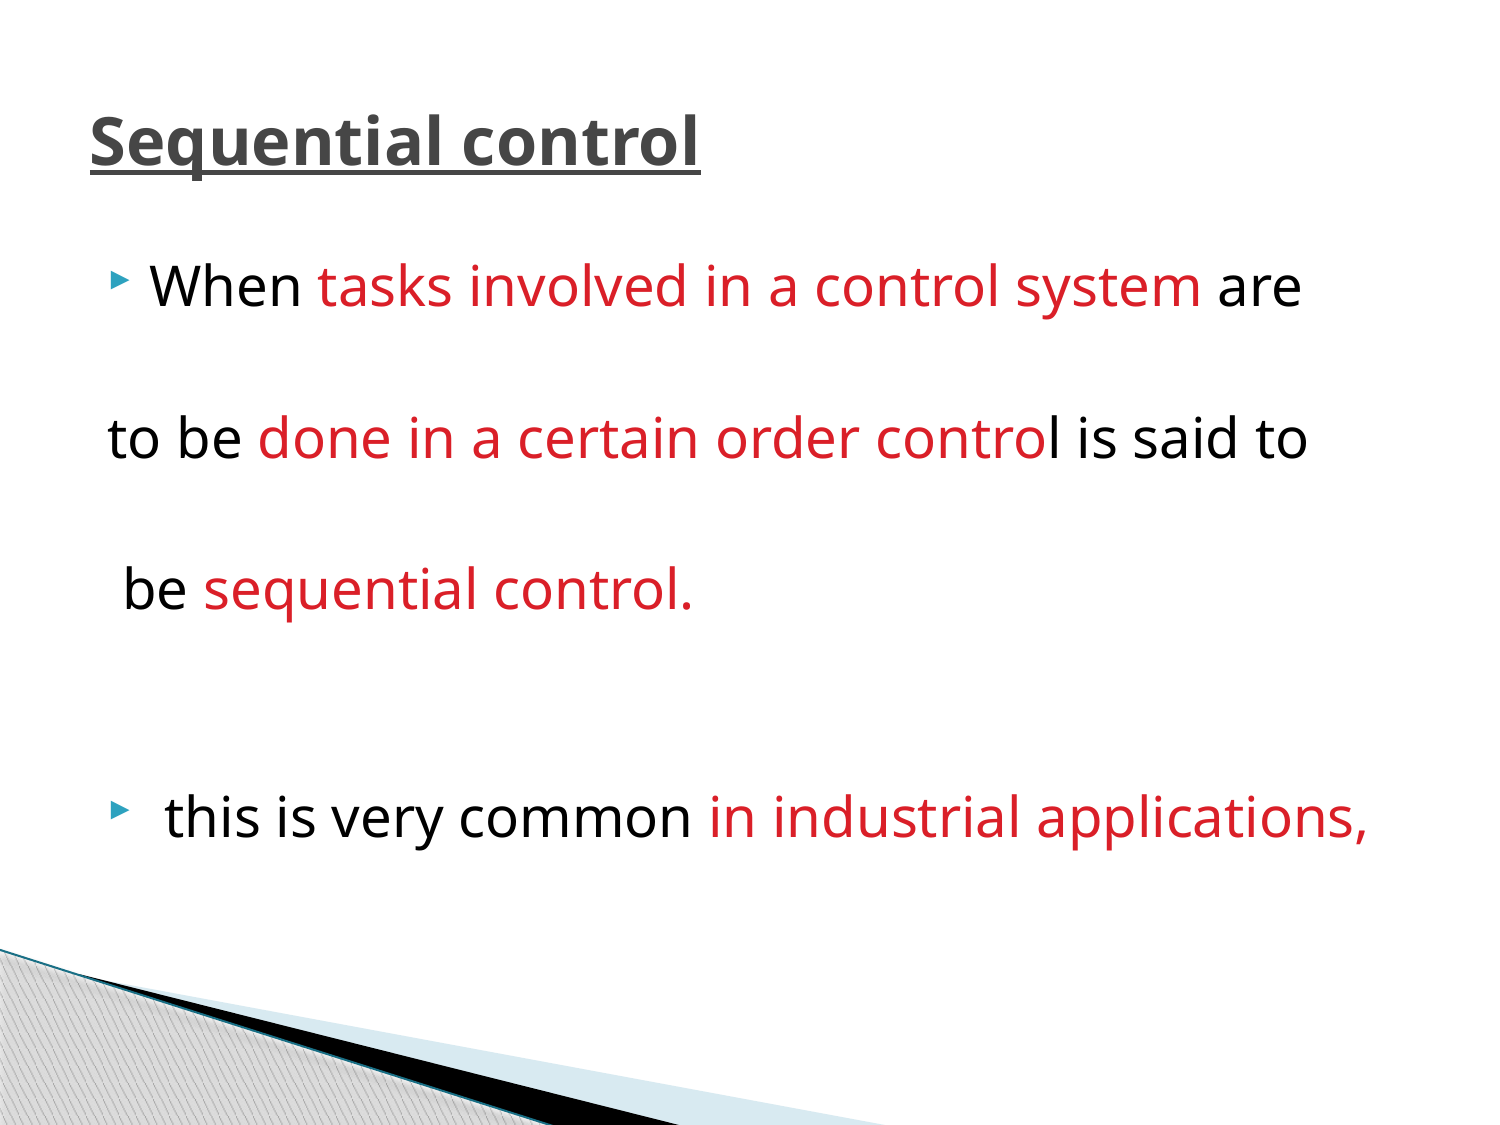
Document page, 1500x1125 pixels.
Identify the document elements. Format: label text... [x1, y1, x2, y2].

title Sequential control [75, 45, 1425, 233]
list When tasks involved in a control system are to be done in a certain order control is said to be sequential control. this is very common in industrial applications, [75, 243, 1425, 986]
